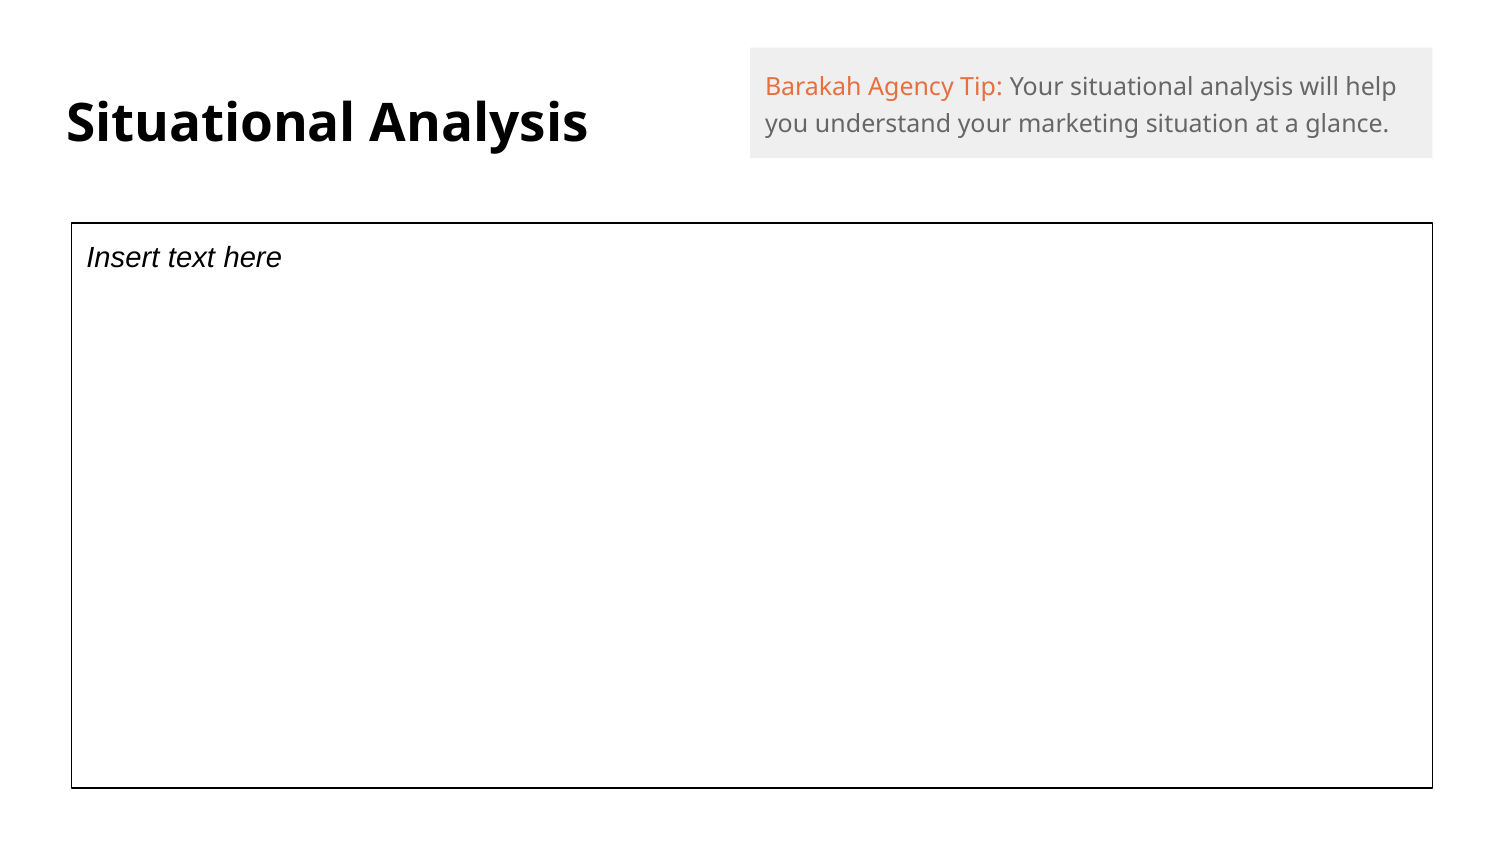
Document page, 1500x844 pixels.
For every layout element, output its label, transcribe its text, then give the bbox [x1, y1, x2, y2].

list Barakah Agency Tip: Your situational analysis will help you understand your marketing situation at a glance. [750, 47, 1433, 159]
text_box Insert text here [71, 222, 1433, 789]
title Situational Analysis [51, 72, 750, 167]
